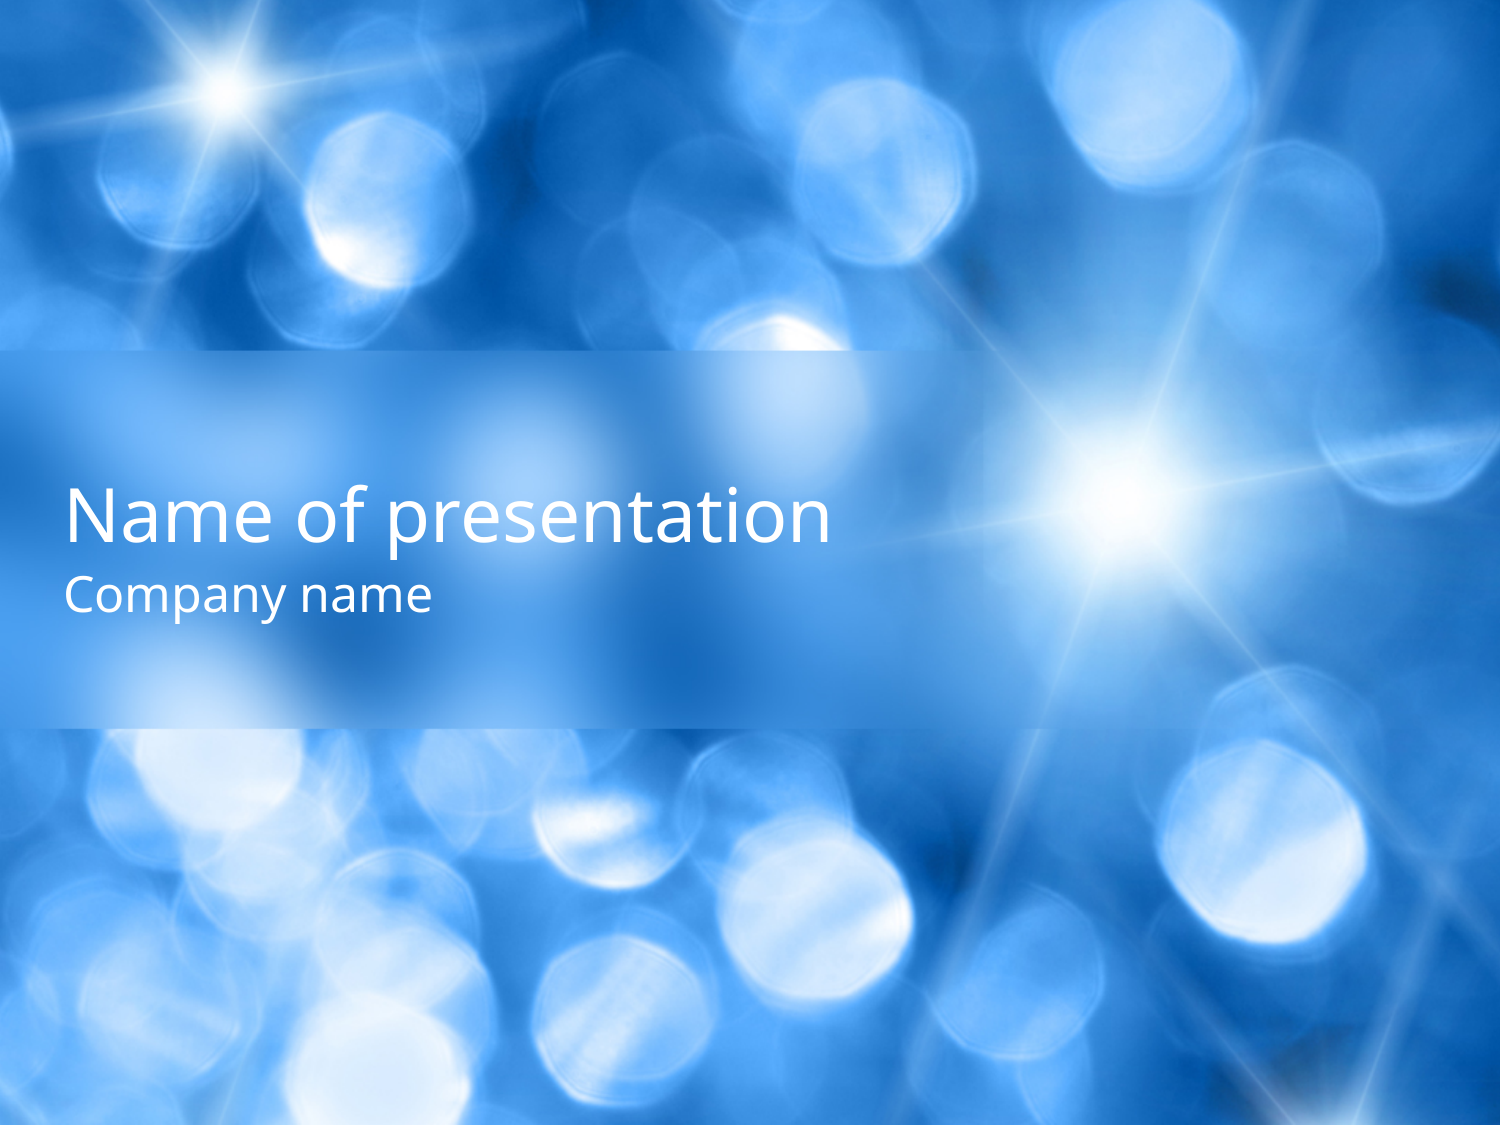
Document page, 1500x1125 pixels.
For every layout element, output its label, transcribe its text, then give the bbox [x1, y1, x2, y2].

subtitle Company name [48, 571, 1286, 630]
picture [0, 0, 1500, 1125]
title Name of presentation [48, 454, 1286, 571]
